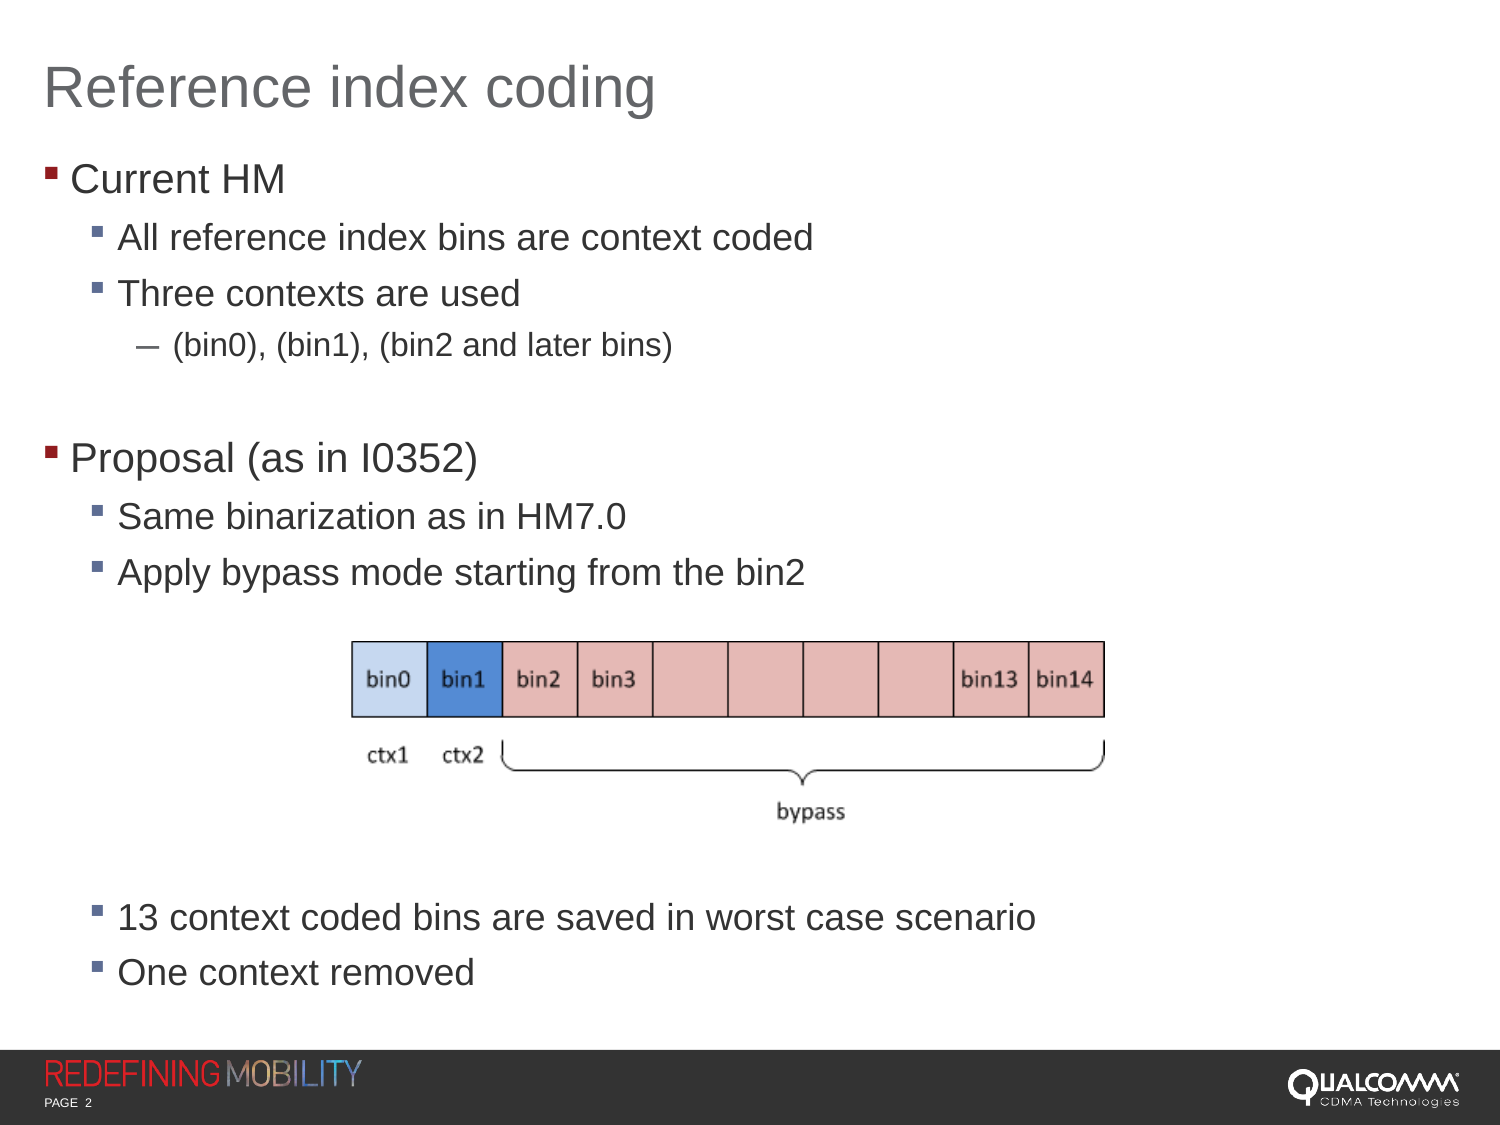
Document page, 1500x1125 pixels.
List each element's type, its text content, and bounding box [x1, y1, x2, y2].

title Reference index coding [28, 44, 1462, 138]
picture [30, 1048, 372, 1099]
picture [1278, 1058, 1478, 1114]
picture [350, 641, 1105, 829]
list Current HM All reference index bins are context coded Three contexts are used (bin0), (bin1), (bin2 and later bins) Proposal (as in I0352) Same binarization as in HM7.0 Apply bypass mode starting from the bin2 13 context coded bins are saved in worst case scenario One context removed [26, 148, 1475, 1021]
